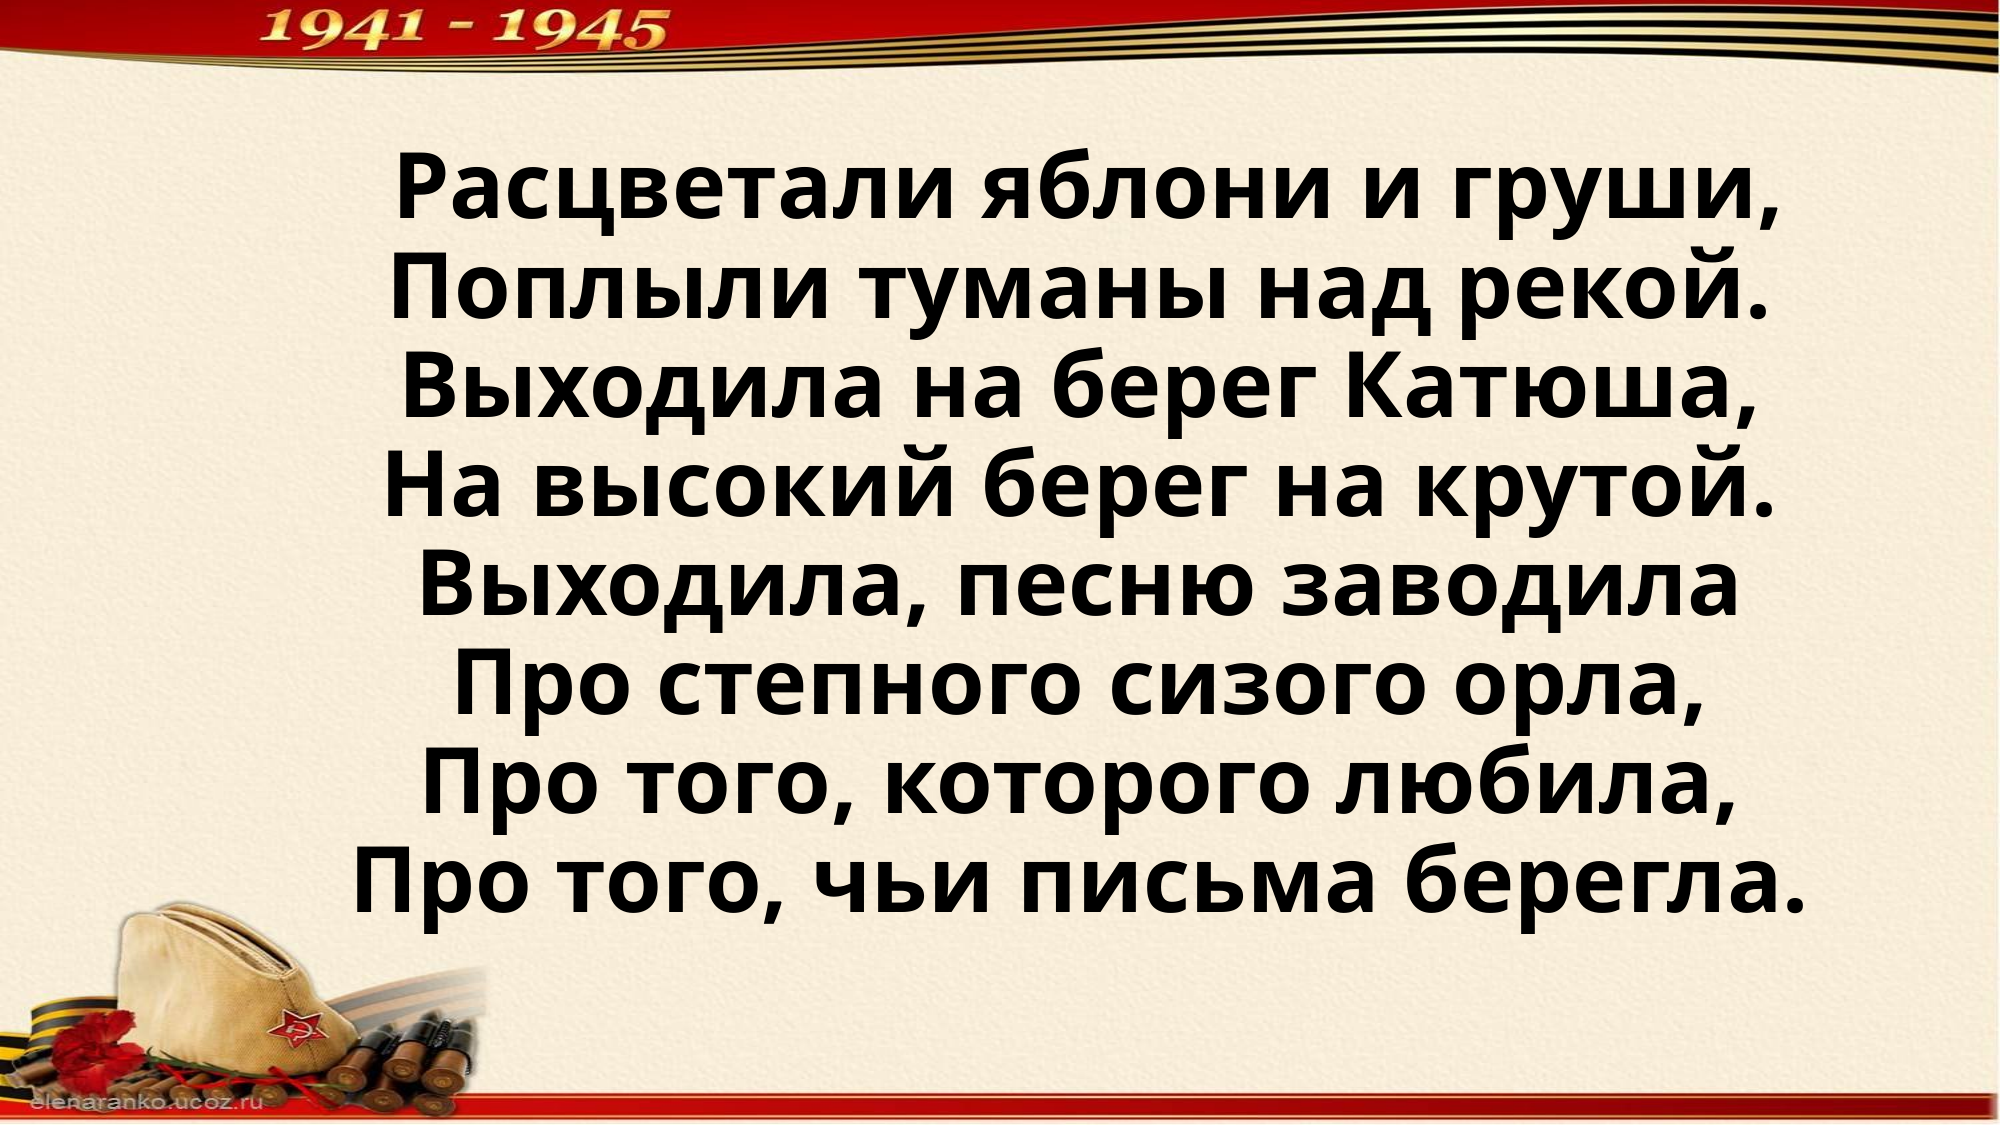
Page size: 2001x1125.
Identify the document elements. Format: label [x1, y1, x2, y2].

list [0, 0, 2000, 1125]
